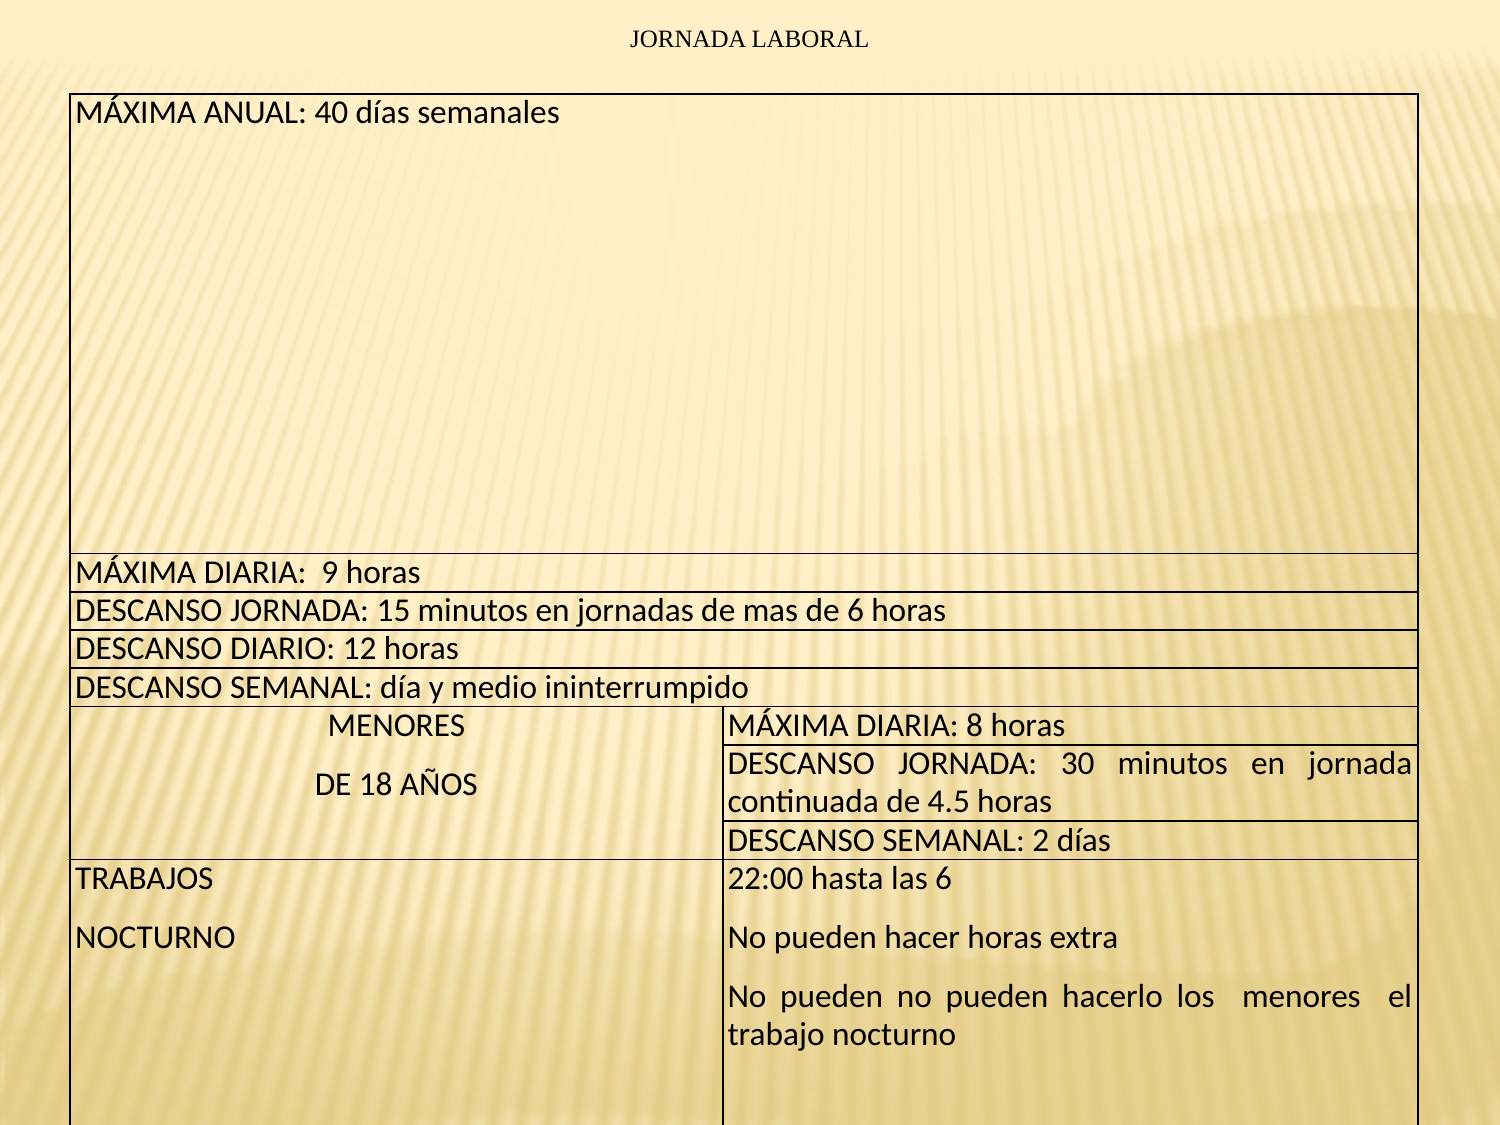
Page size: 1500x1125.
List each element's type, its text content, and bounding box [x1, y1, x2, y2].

table_cell DESCANSO DIARIO: 12 horas [71, 631, 1417, 667]
table_cell DESCANSO JORNADA: 15 minutos en jornadas de mas de 6 horas [71, 593, 1417, 629]
table_cell MENORES DE 18 AÑOS [71, 707, 722, 859]
table_header MÁXIMA ANUAL: 40 días semanales [71, 95, 1417, 553]
table_cell MÁXIMA DIARIA: 9 horas [71, 554, 1417, 591]
text_box JORNADA LABORAL [615, 15, 885, 60]
table_cell DESCANSO SEMANAL: 2 días [724, 822, 1417, 859]
table_cell 22:00 hasta las 6 No pueden hacer horas extra No pueden no pueden hacerlo los menores el trabajo nocturno [724, 860, 1417, 1125]
table_cell DESCANSO SEMANAL: día y medio ininterrumpido [71, 669, 1417, 706]
table_cell MÁXIMA DIARIA: 8 horas [724, 707, 1417, 744]
table_cell TRABAJOS NOCTURNO [71, 860, 722, 1125]
table_cell DESCANSO JORNADA: 30 minutos en jornada continuada de 4.5 horas [724, 746, 1417, 820]
